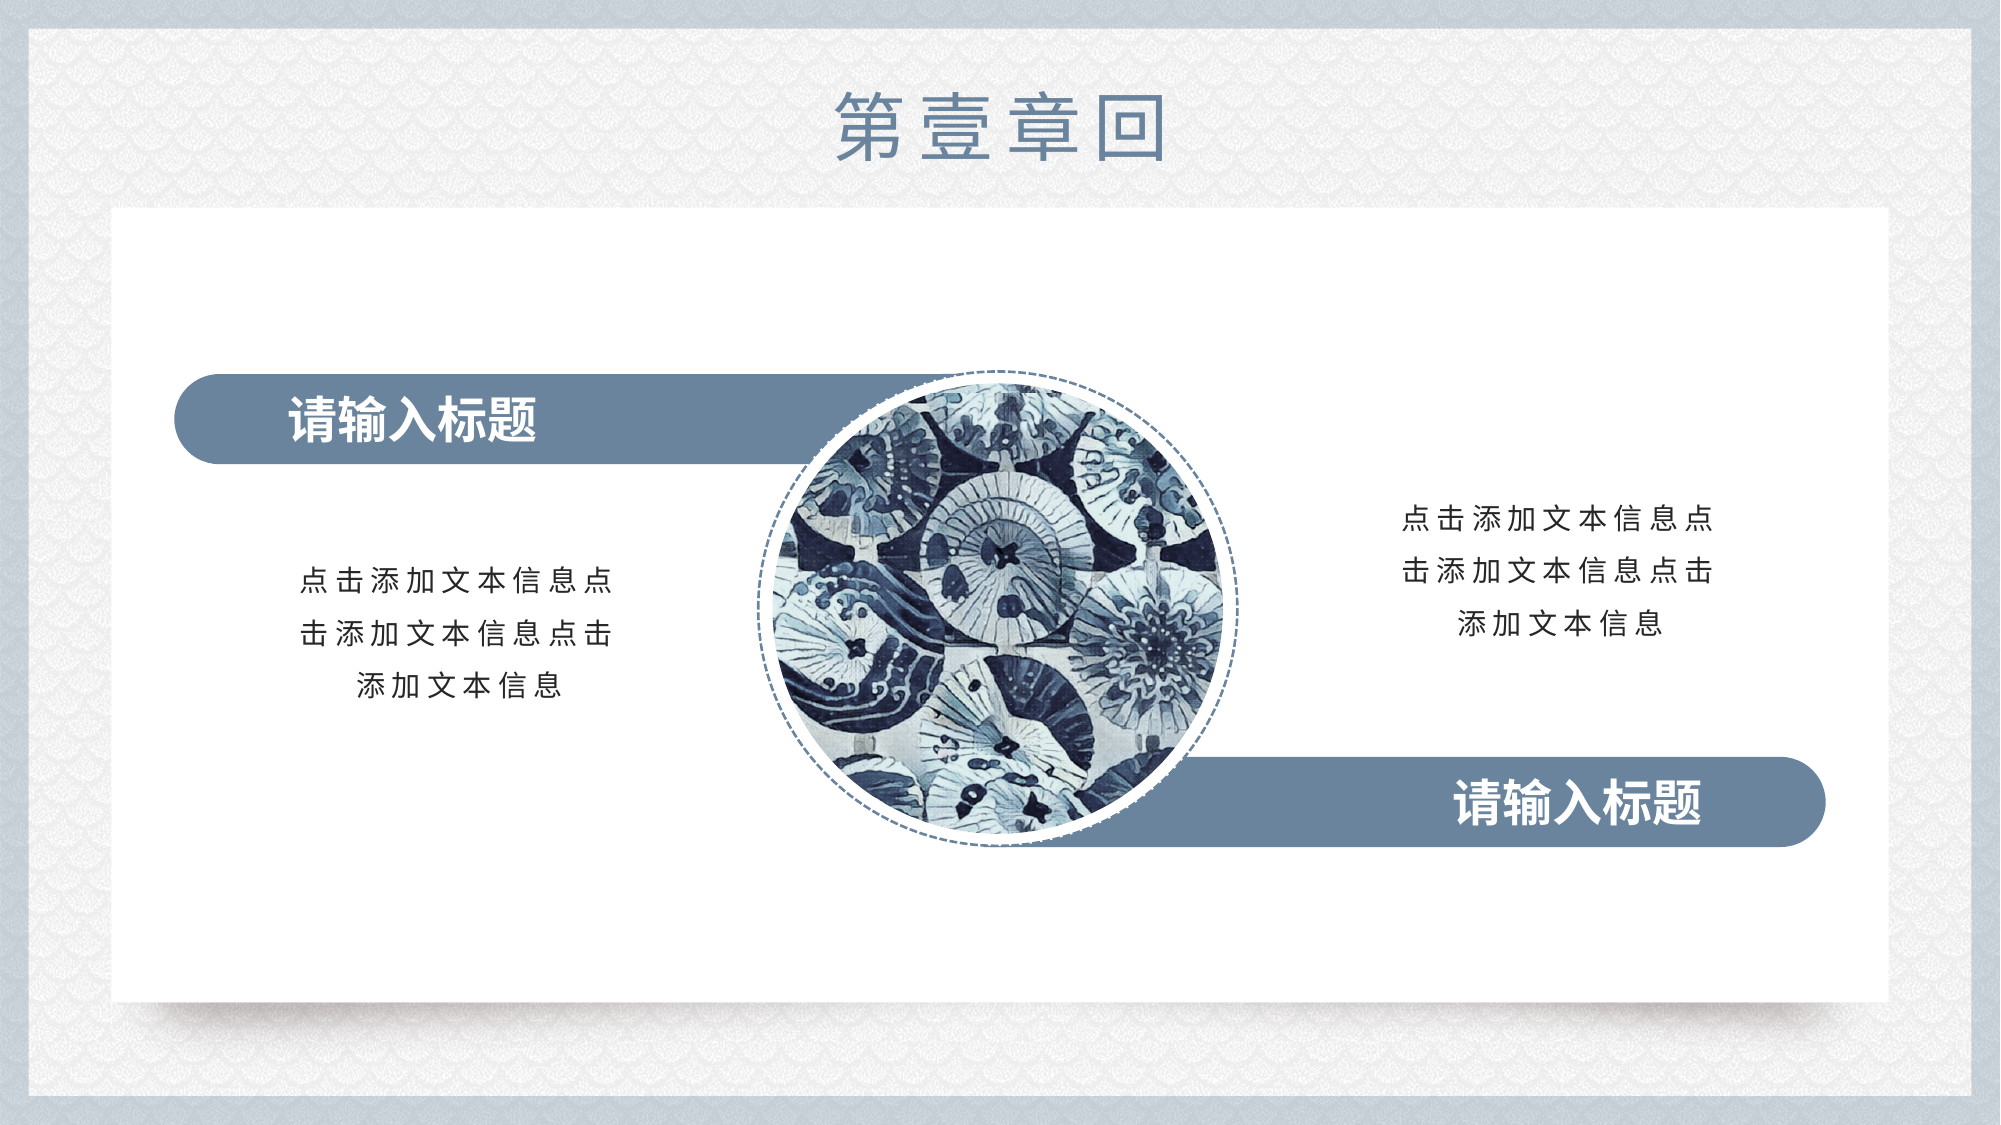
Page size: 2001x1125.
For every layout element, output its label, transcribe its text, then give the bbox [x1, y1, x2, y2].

text_box [174, 373, 962, 465]
text_box [772, 383, 1223, 834]
text_box 点击添加文本信息点击添加文本信息点击添加文本信息 [1373, 475, 1748, 648]
picture [30, 30, 1970, 1095]
text_box 第壹章回 [816, 72, 1184, 178]
text_box [758, 371, 1238, 846]
text_box 点击添加文本信息点击添加文本信息点击添加文本信息 [272, 537, 647, 710]
text_box [111, 207, 1889, 1000]
text_box [983, 756, 1826, 848]
text_box 请输入标题 [1404, 763, 1717, 839]
text_box ` [0, 0, 2000, 1125]
text_box 请输入标题 [272, 381, 606, 457]
